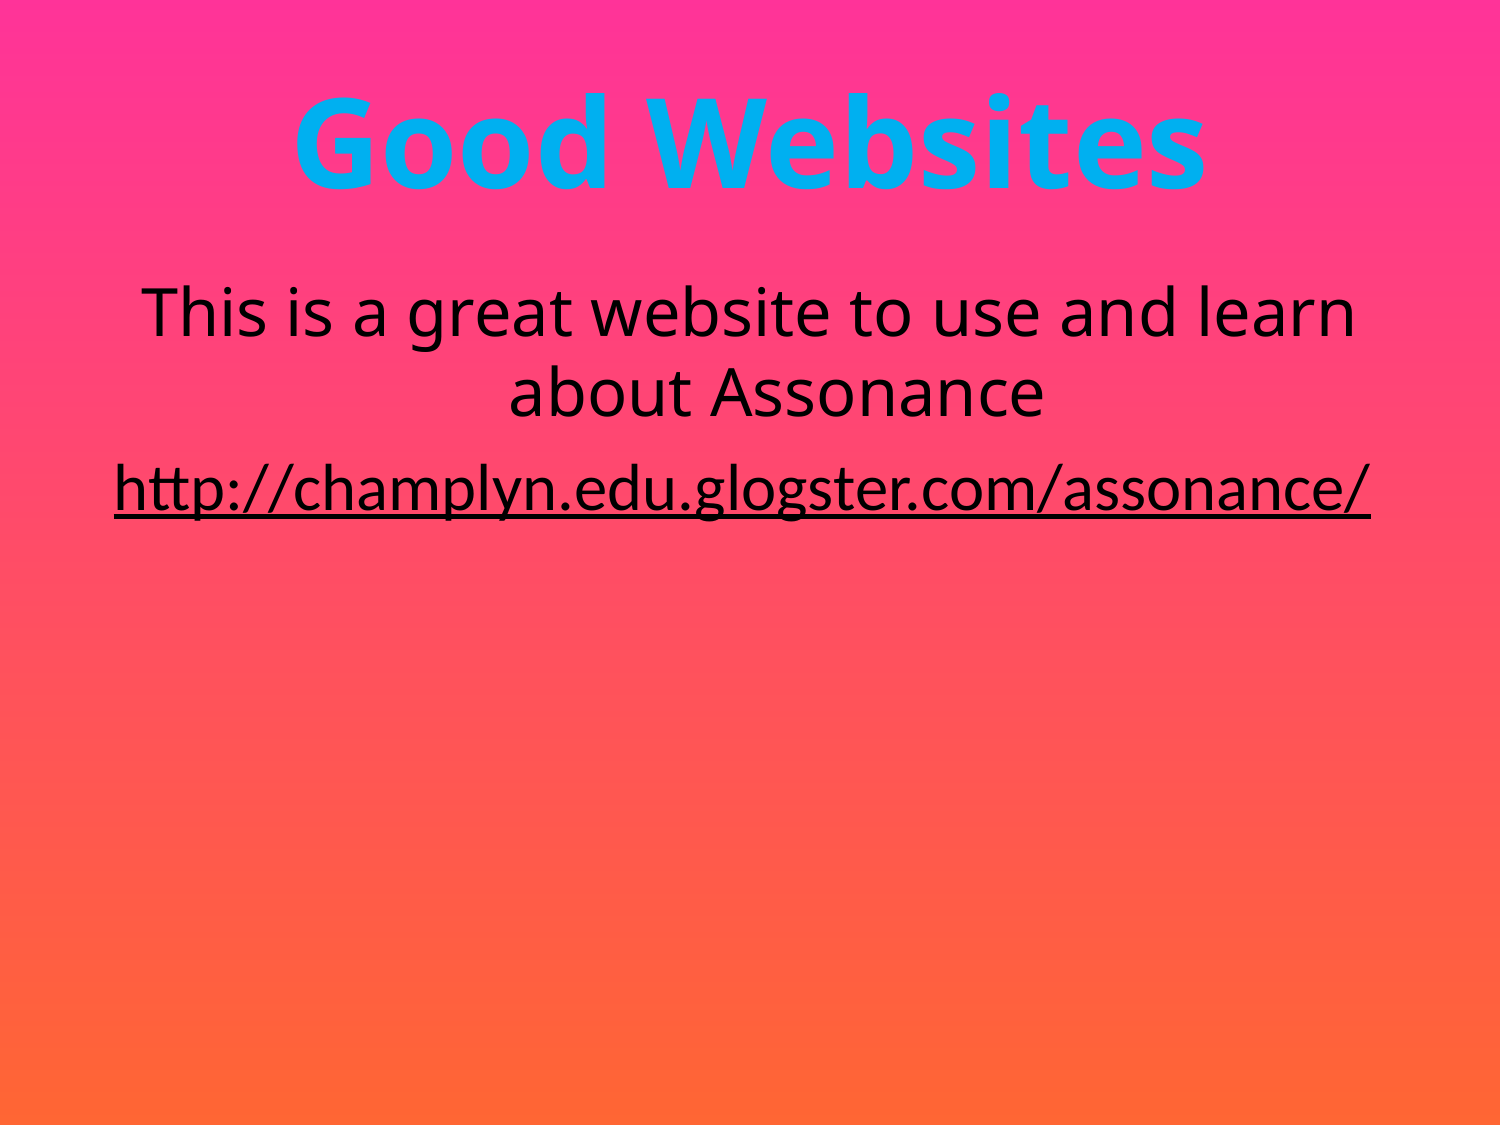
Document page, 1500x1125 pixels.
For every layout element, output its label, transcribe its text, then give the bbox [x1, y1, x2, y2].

title Good Websites [75, 45, 1425, 233]
list This is a great website to use and learn about Assonance http://champlyn.edu.glogster.com/assonance/ [75, 262, 1425, 1005]
